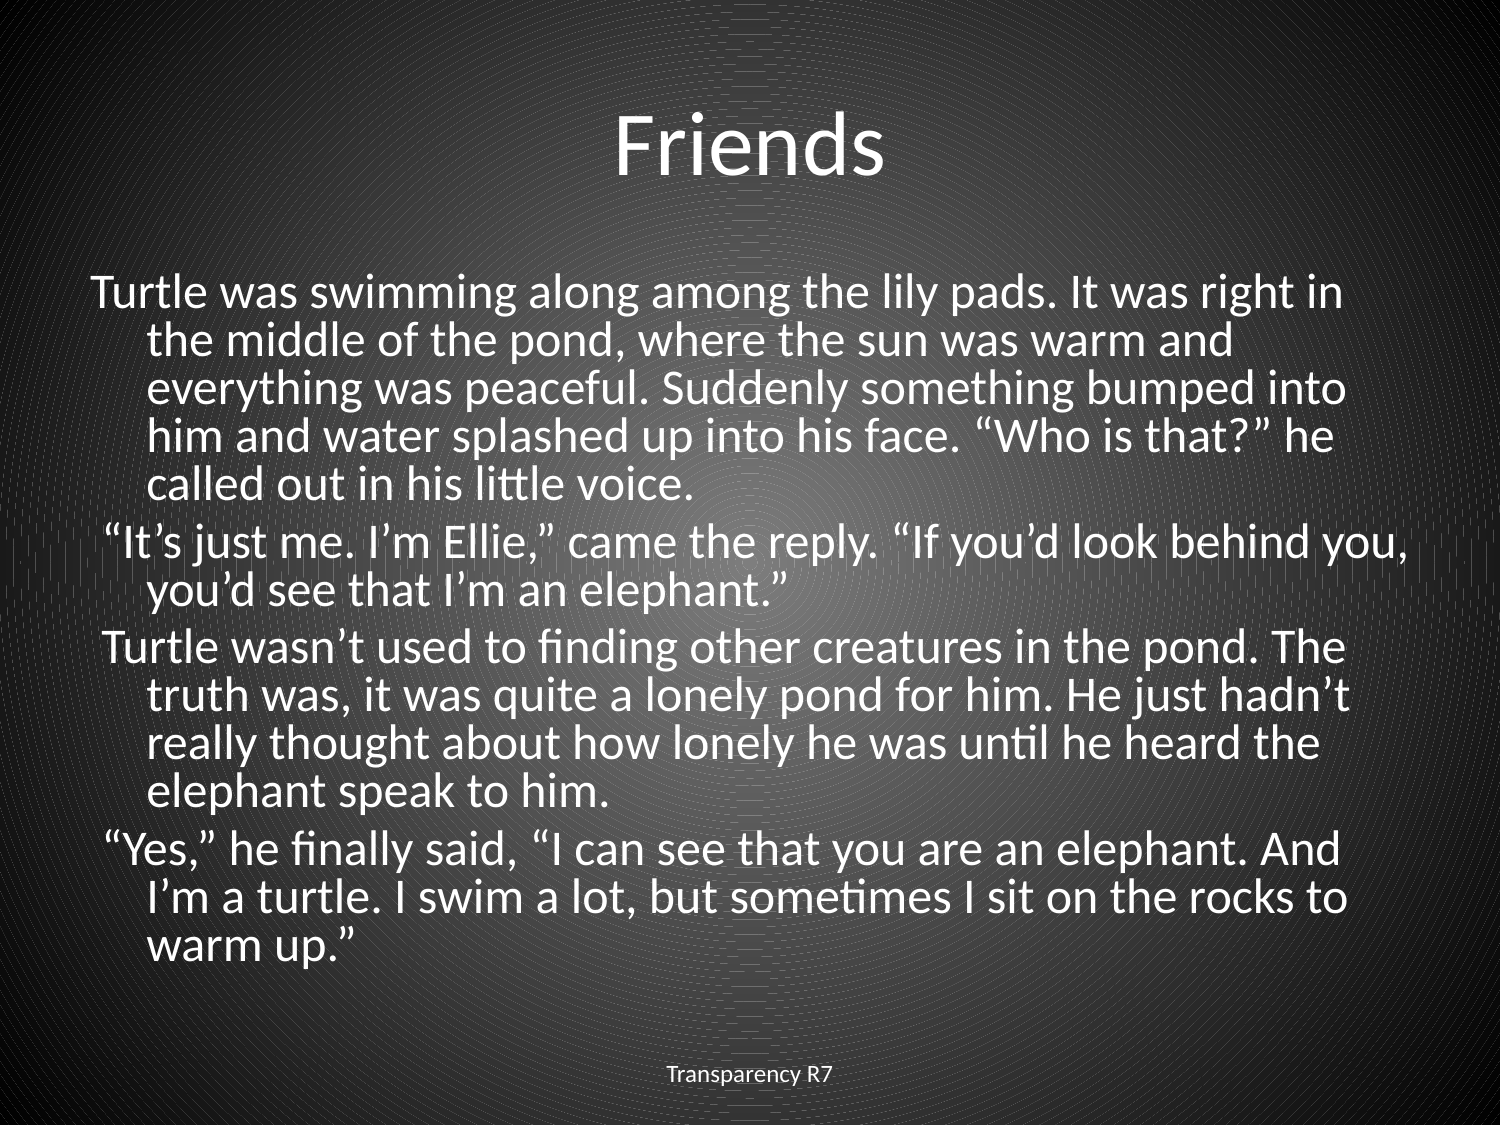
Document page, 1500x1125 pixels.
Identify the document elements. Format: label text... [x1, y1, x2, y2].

list Turtle was swimming along among the lily pads. It was right in the middle of the pond, where the sun was warm and everything was peaceful. Suddenly something bumped into him and water splashed up into his face. “Who is that?” he called out in his little voice. “It’s just me. I’m Ellie,” came the reply. “If you’d look behind you, you’d see that I’m an elephant.” Turtle wasn’t used to finding other creatures in the pond. The truth was, it was quite a lonely pond for him. He just hadn’t really thought about how lonely he was until he heard the elephant speak to him. “Yes,” he finally said, “I can see that you are an elephant. And I’m a turtle. I swim a lot, but sometimes I sit on the rocks to warm up.” [75, 262, 1425, 1005]
title Friends [75, 45, 1425, 233]
footer Transparency R7 [512, 1042, 988, 1103]
